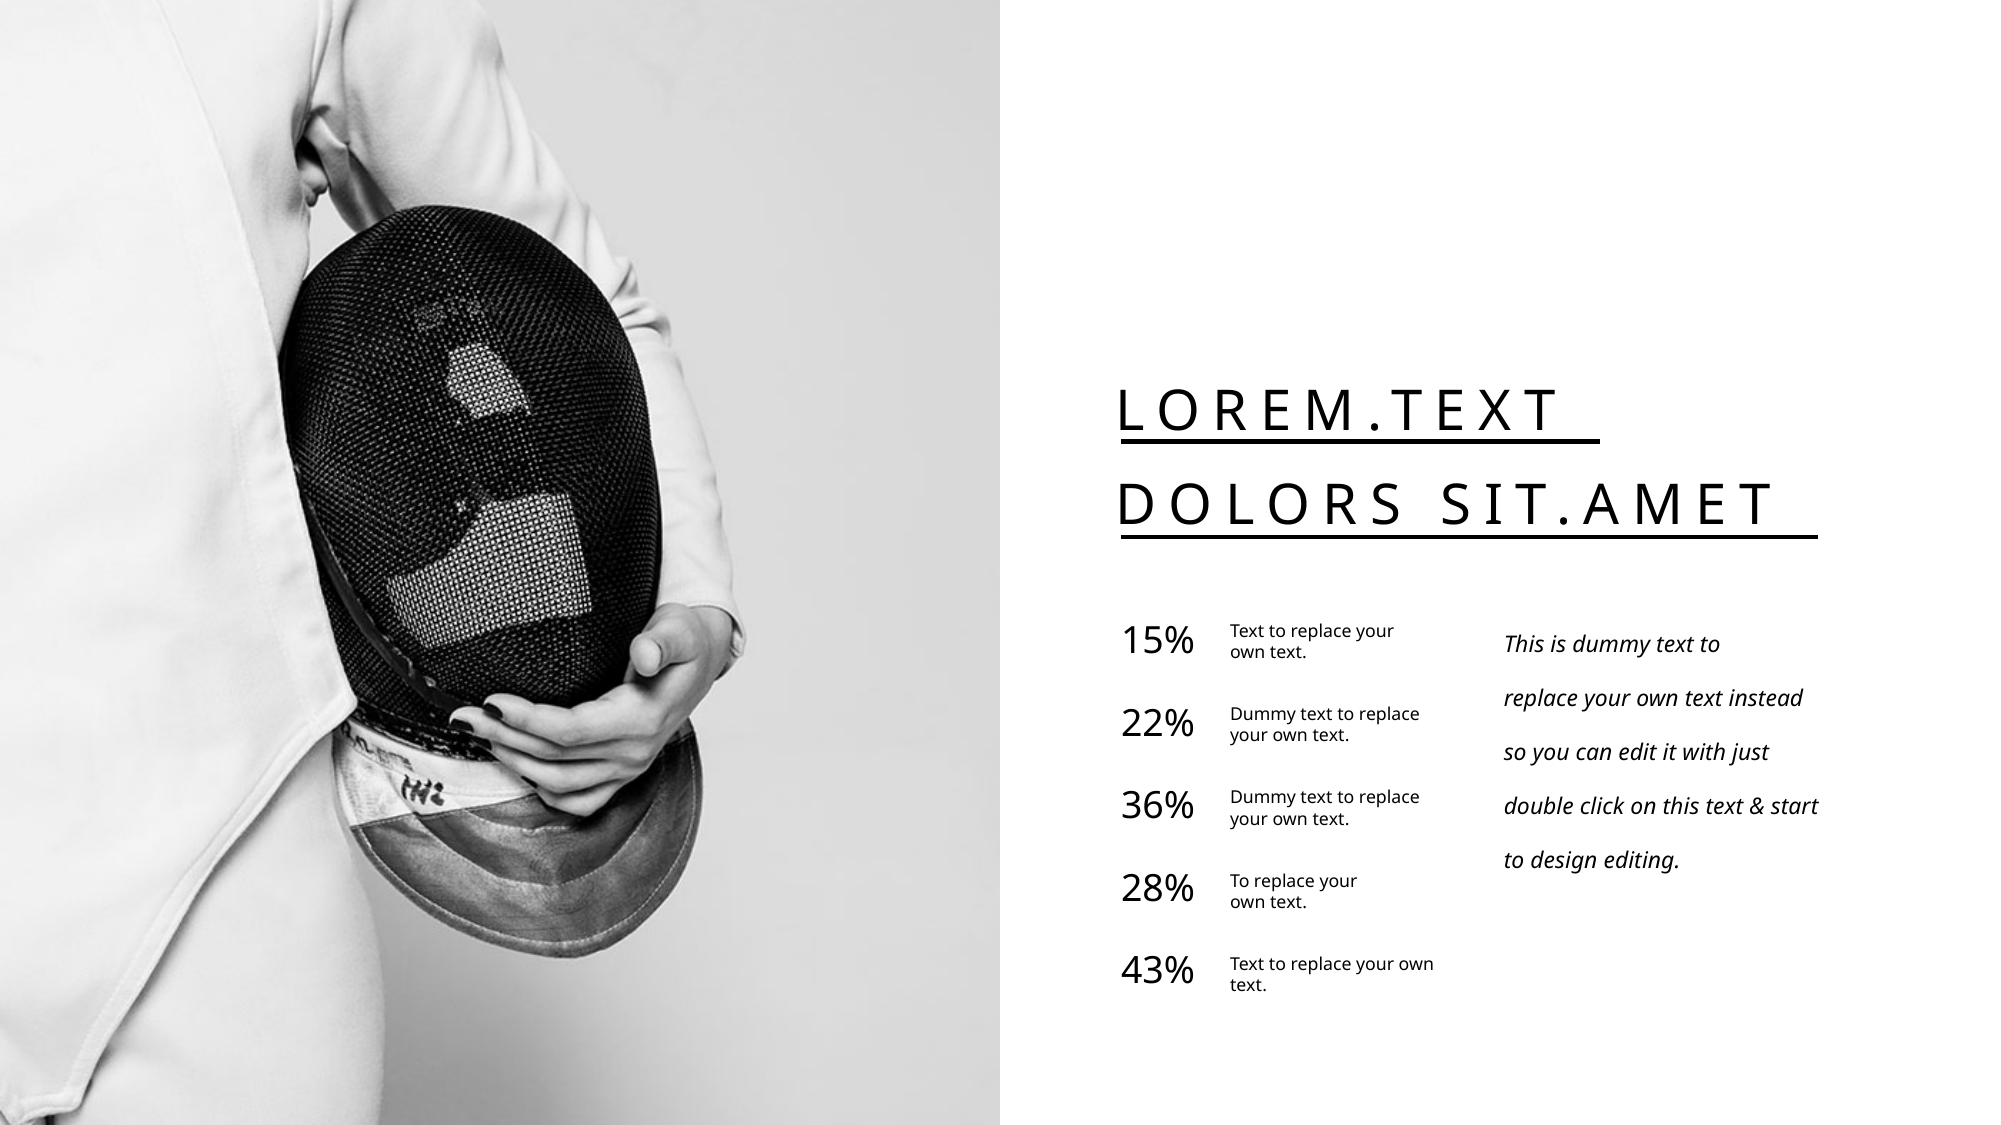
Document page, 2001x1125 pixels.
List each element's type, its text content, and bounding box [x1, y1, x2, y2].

text_box LOREM.TEXT DOLORS SIT.AMET [1100, 340, 1889, 543]
picture [0, 0, 1000, 1125]
text_box 43% [1120, 936, 1226, 1001]
text_box To replace your own text. [1215, 861, 1395, 920]
text_box Dummy text to replace your own text. [1215, 695, 1451, 753]
text_box 22% [1120, 688, 1226, 754]
text_box 36% [1120, 771, 1226, 836]
text_box 28% [1120, 853, 1226, 919]
text_box Text to replace your own text. [1215, 945, 1451, 1003]
text_box This is dummy text to replace your own text instead so you can edit it with just double click on this text & start to design editing. [1488, 595, 1840, 881]
text_box Text to replace your own text. [1215, 611, 1422, 670]
text_box Dummy text to replace your own text. [1215, 778, 1451, 836]
text_box 15% [1120, 606, 1226, 671]
